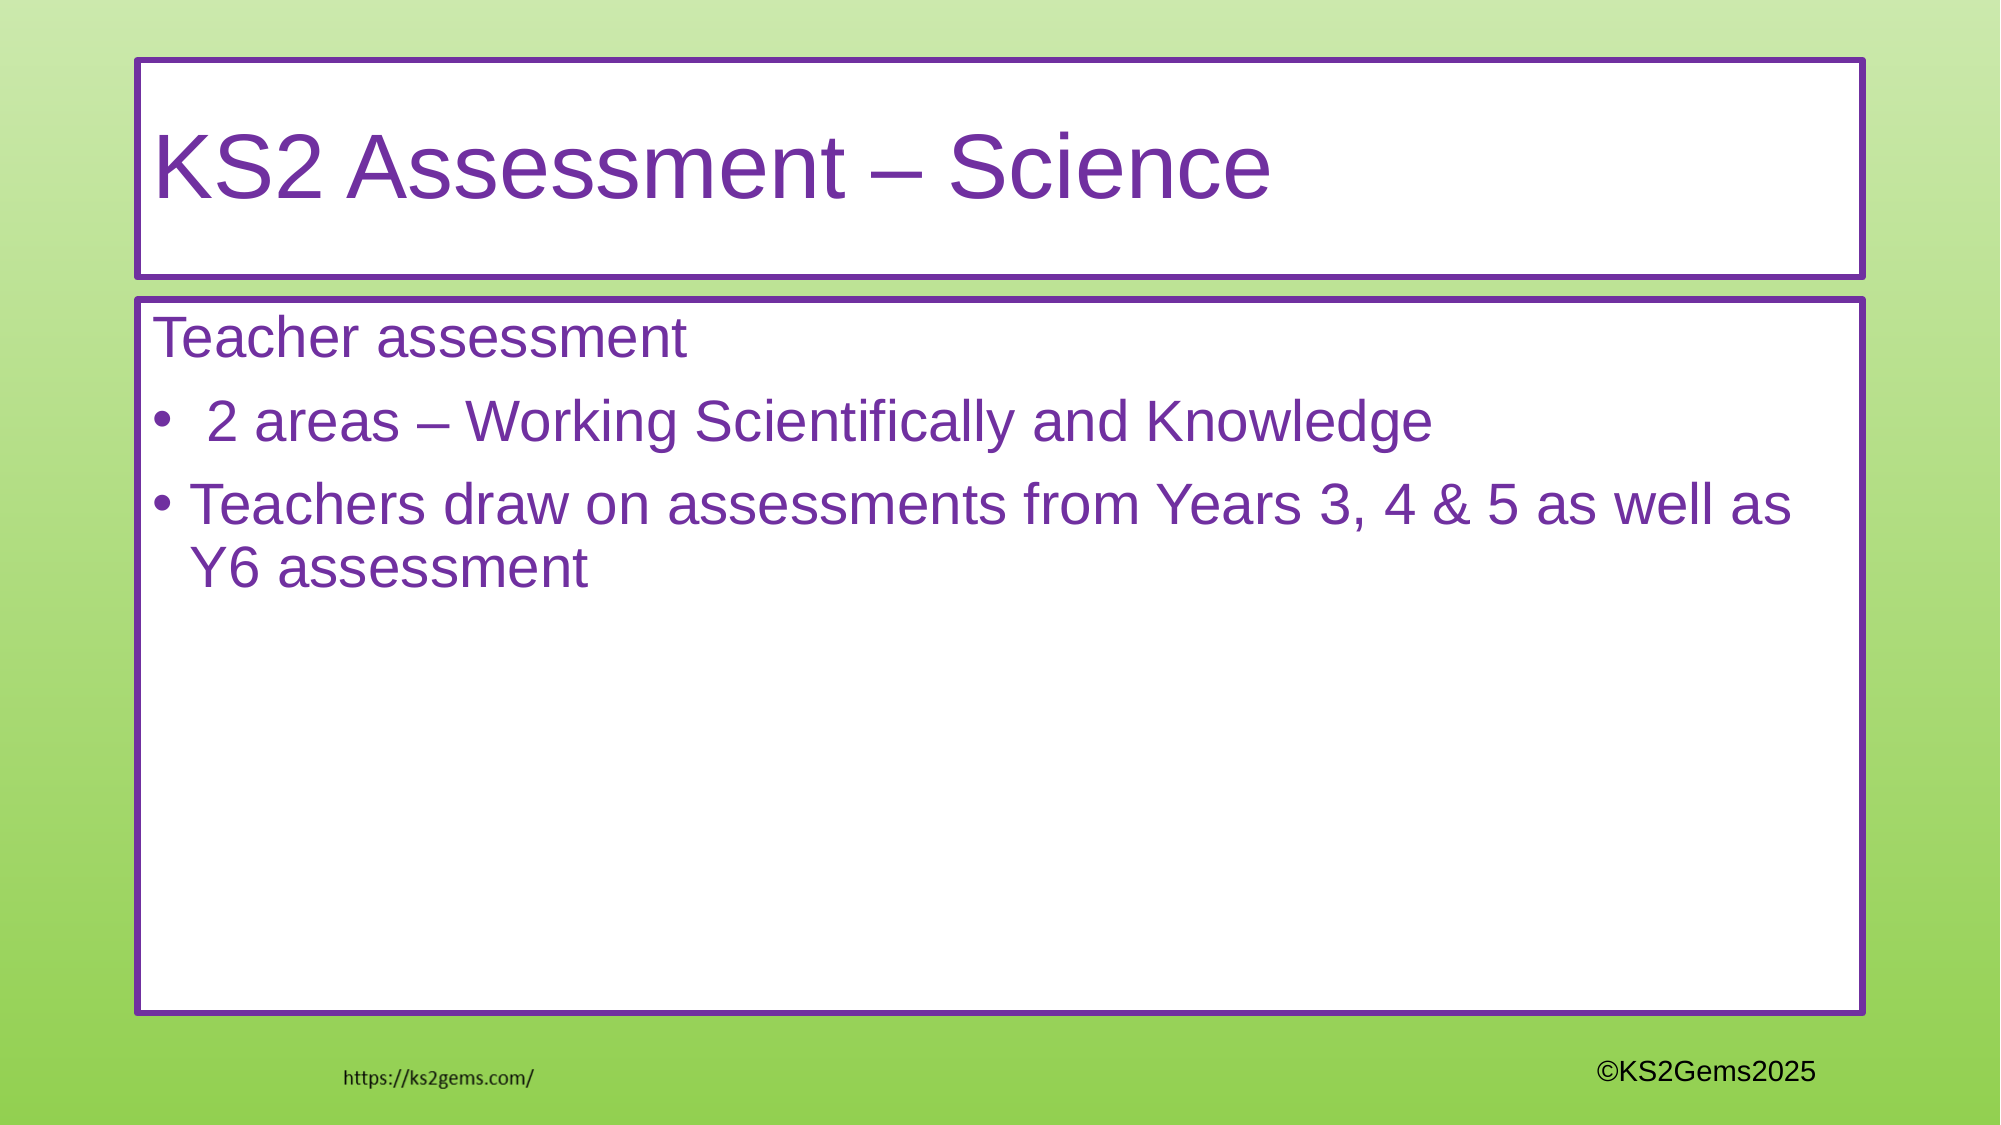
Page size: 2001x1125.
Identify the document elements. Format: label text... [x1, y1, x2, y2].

list Teacher assessment 2 areas – Working Scientifically and Knowledge Teachers draw on assessments from Years 3, 4 & 5 as well as Y6 assessment [137, 299, 1863, 1014]
picture [328, 1056, 588, 1104]
title KS2 Assessment – Science [137, 59, 1863, 278]
